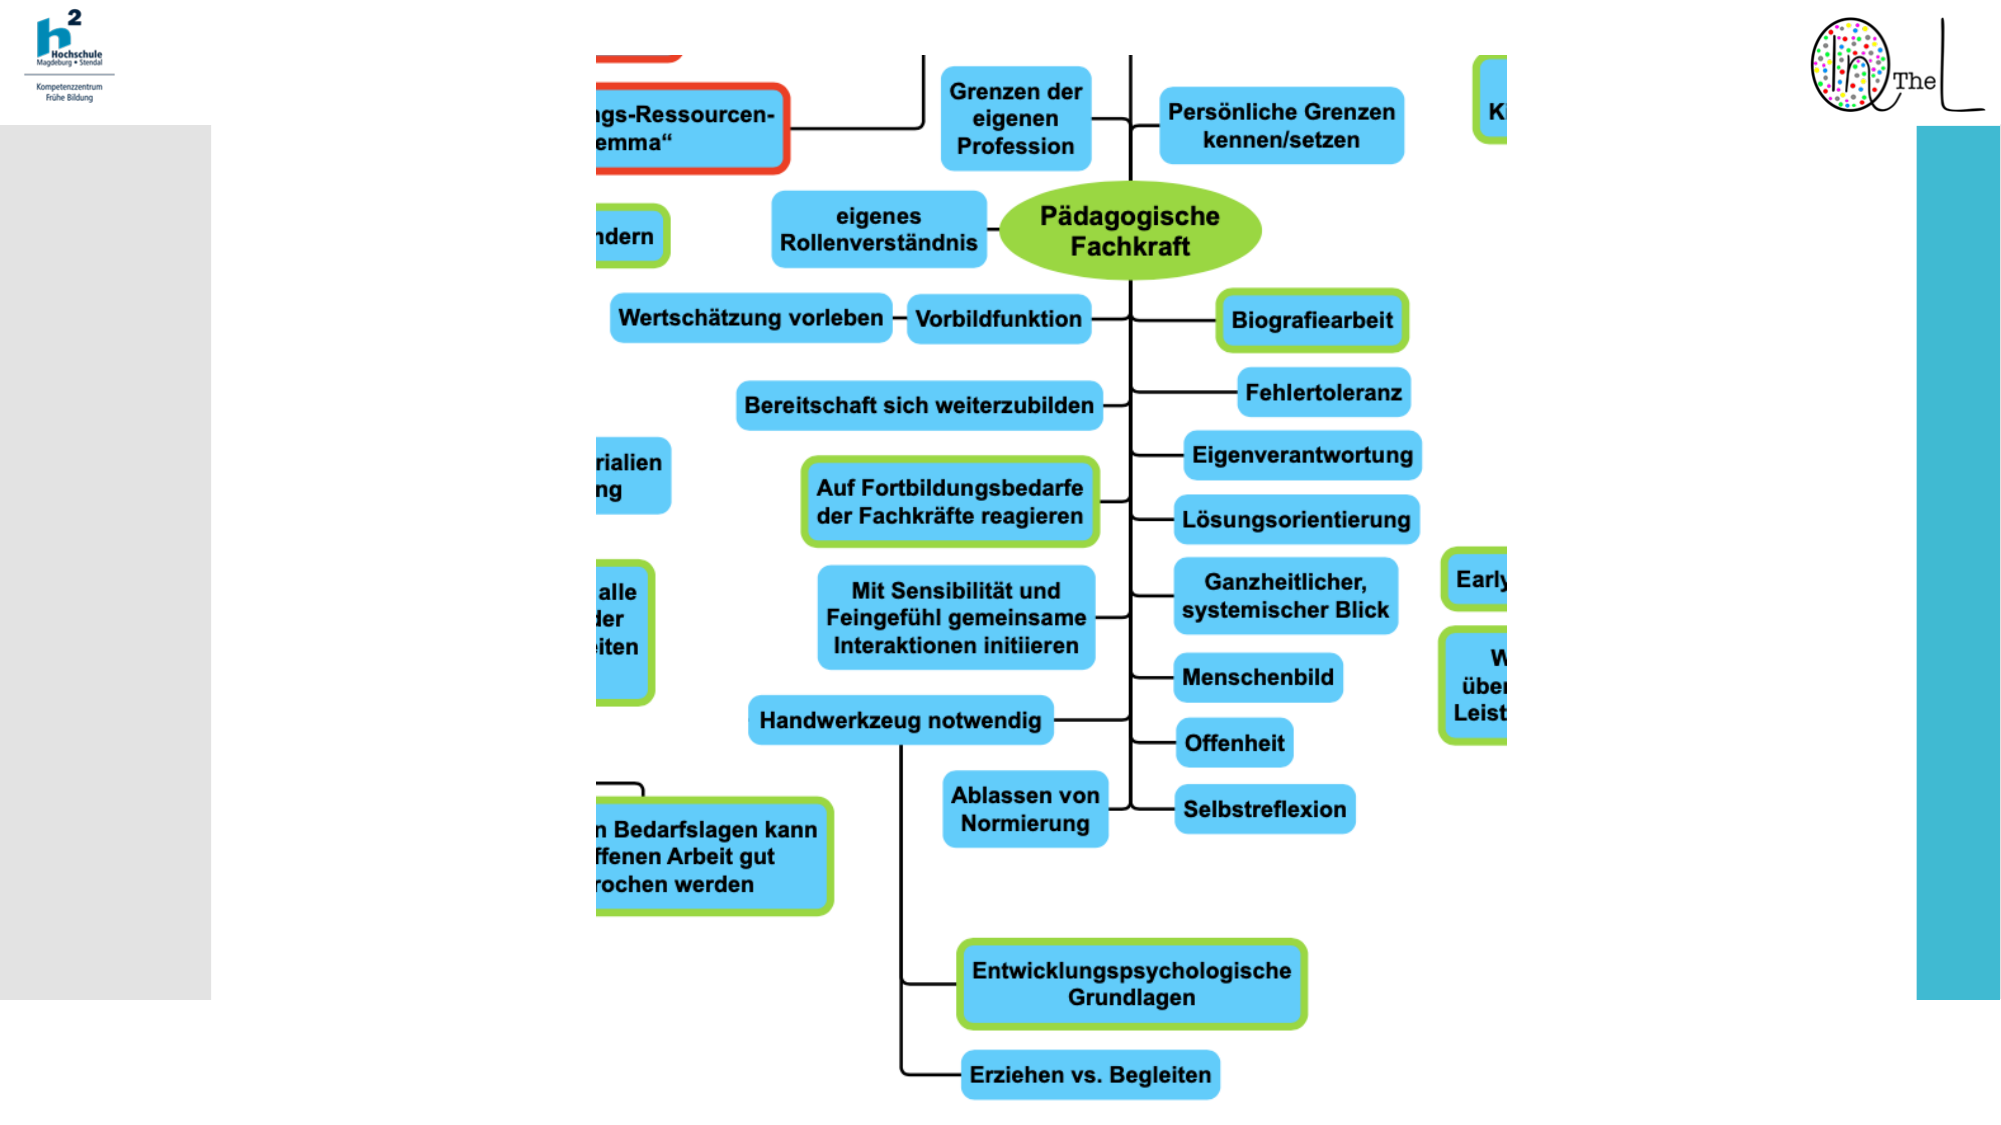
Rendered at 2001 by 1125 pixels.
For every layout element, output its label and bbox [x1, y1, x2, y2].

picture [595, 55, 1508, 1112]
text_box [0, 124, 212, 1001]
text_box [1916, 125, 2000, 1001]
text_box [0, 0, 2000, 1125]
picture [13, 0, 127, 113]
picture [1809, 17, 1987, 113]
